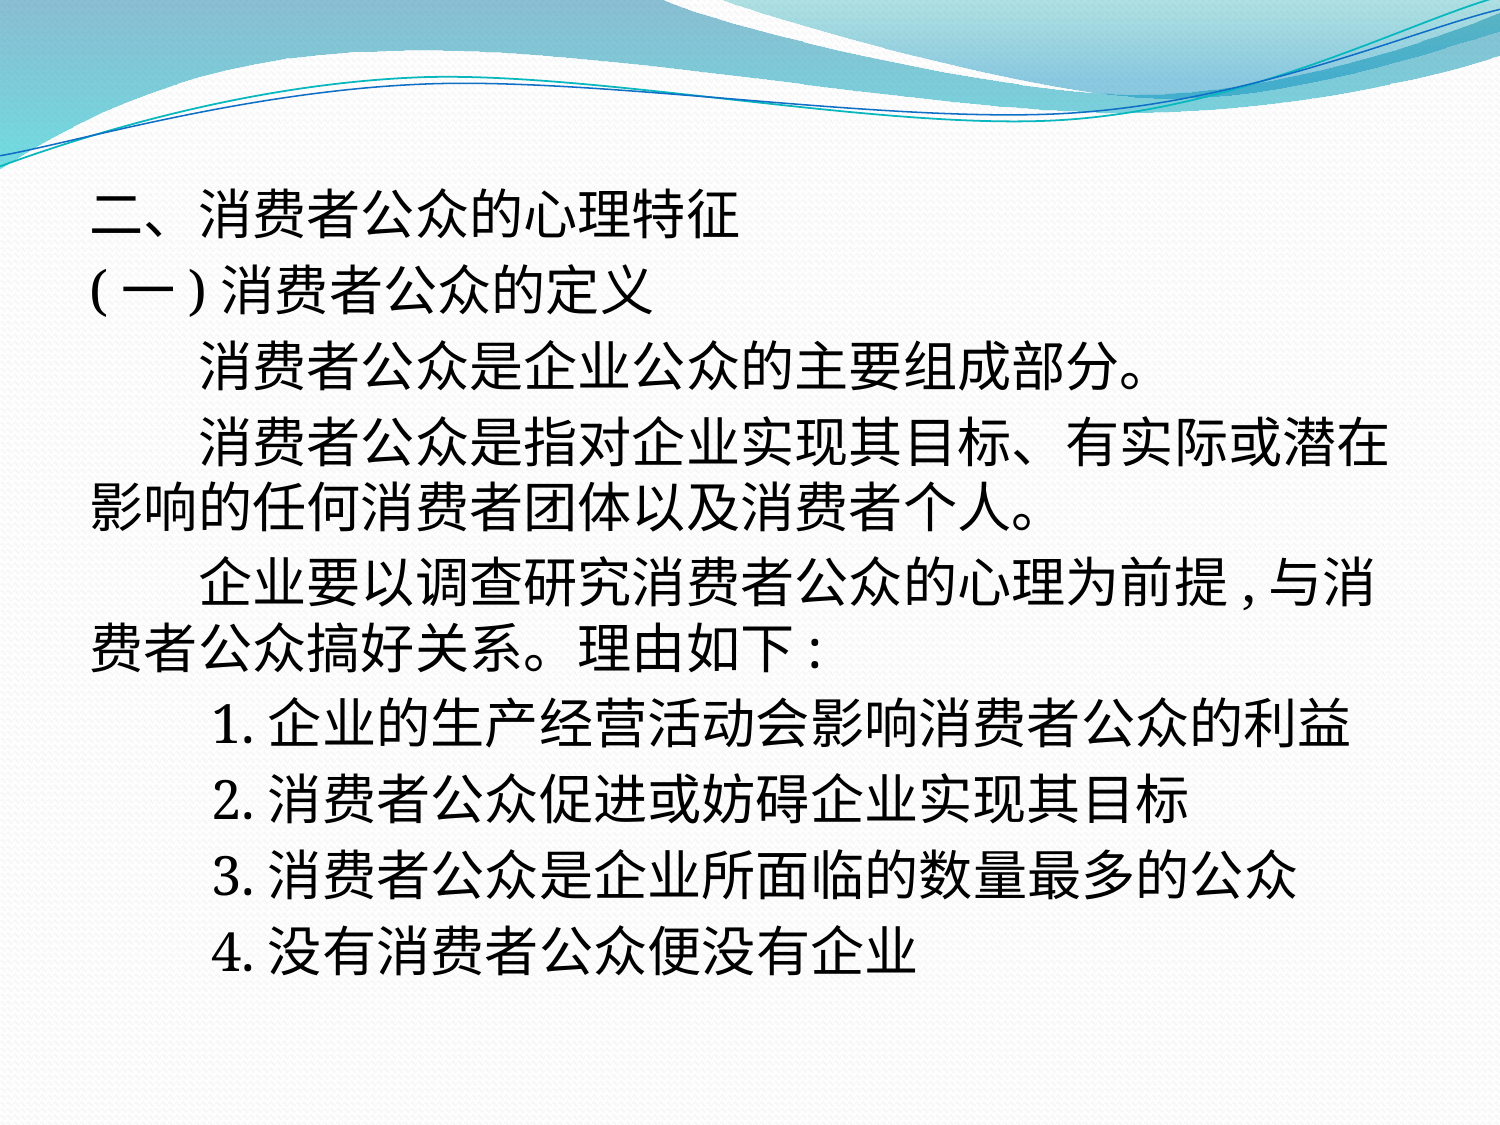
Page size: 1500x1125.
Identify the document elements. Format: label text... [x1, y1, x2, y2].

list 二、消费者公众的心理特征 (一)消费者公众的定义 消费者公众是企业公众的主要组成部分。 消费者公众是指对企业实现其目标、有实际或潜在影响的任何消费者团体以及消费者个人。 企业要以调查研究消费者公众的心理为前提,与消费者公众搞好关系。理由如下: 1.企业的生产经营活动会影响消费者公众的利益 2.消费者公众促进或妨碍企业实现其目标 3.消费者公众是企业所面临的数量最多的公众 4.没有消费者公众便没有企业 [75, 172, 1425, 1038]
